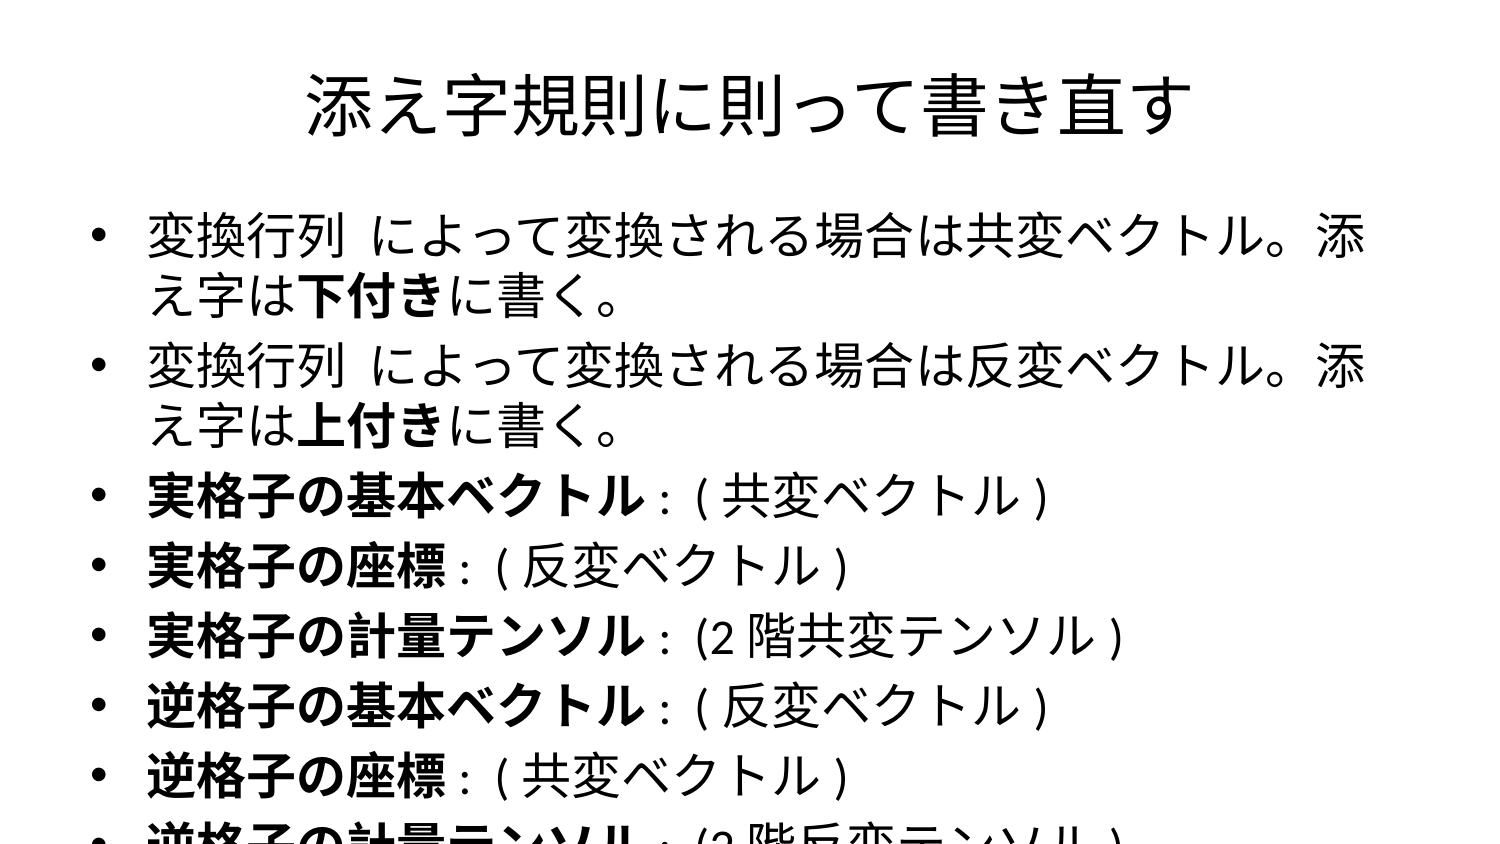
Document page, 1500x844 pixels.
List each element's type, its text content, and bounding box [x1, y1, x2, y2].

title 添え字規則に則って書き直す [75, 33, 1425, 175]
